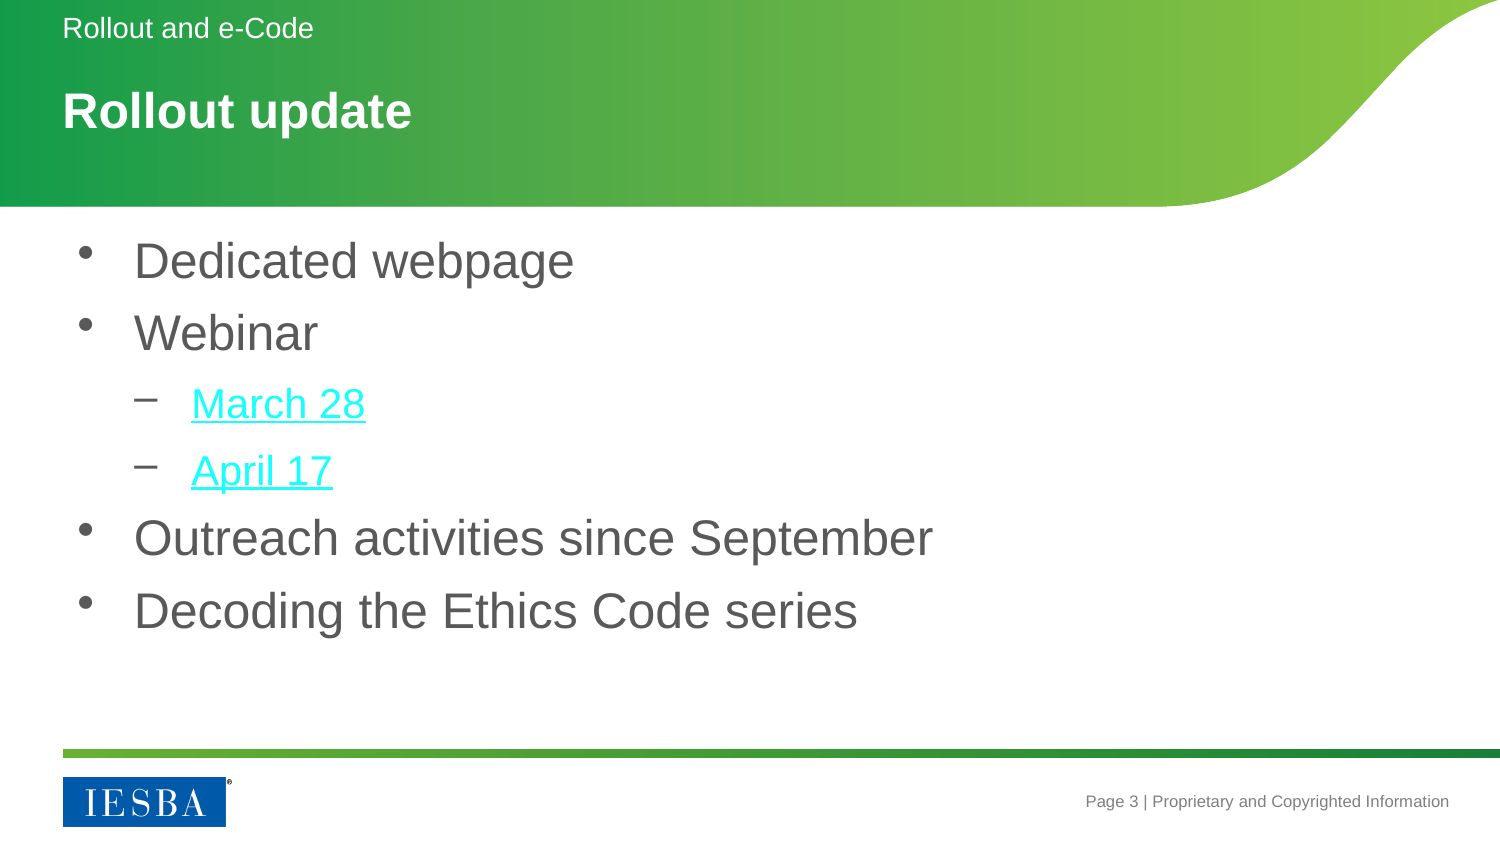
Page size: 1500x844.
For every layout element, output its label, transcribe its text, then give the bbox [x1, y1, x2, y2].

title Rollout update [62, 75, 1300, 142]
list Dedicated webpage Webinar March 28 April 17 Outreach activities since September Decoding the Ethics Code series [62, 220, 1450, 724]
picture [0, 0, 1500, 207]
picture [63, 777, 232, 827]
subtitle Rollout and e-Code [62, 9, 500, 38]
